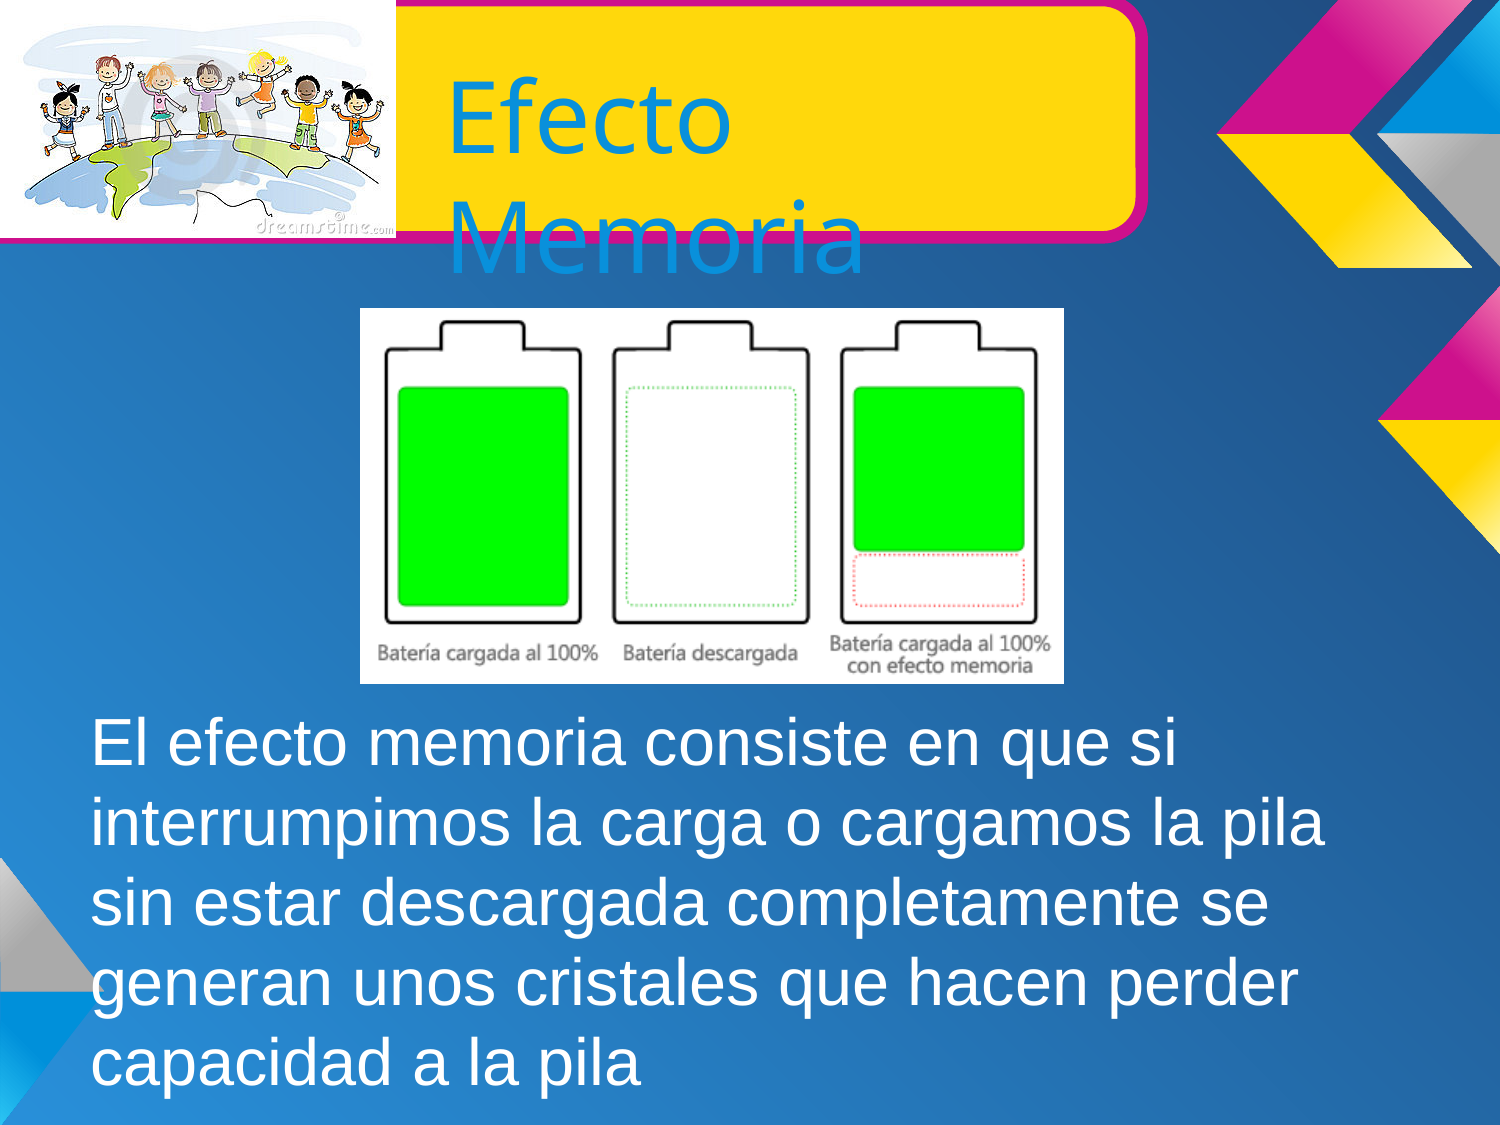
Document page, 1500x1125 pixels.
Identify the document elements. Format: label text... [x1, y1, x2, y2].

list El efecto memoria consiste en que si interrumpimos la carga o cargamos la pila sin estar descargada completamente se generan unos cristales que hacen perder capacidad a la pila [75, 683, 1425, 1057]
picture [0, 0, 396, 238]
text_box [397, 0, 1142, 238]
picture [359, 308, 1064, 684]
text_box Efecto Memoria [429, 38, 1123, 195]
